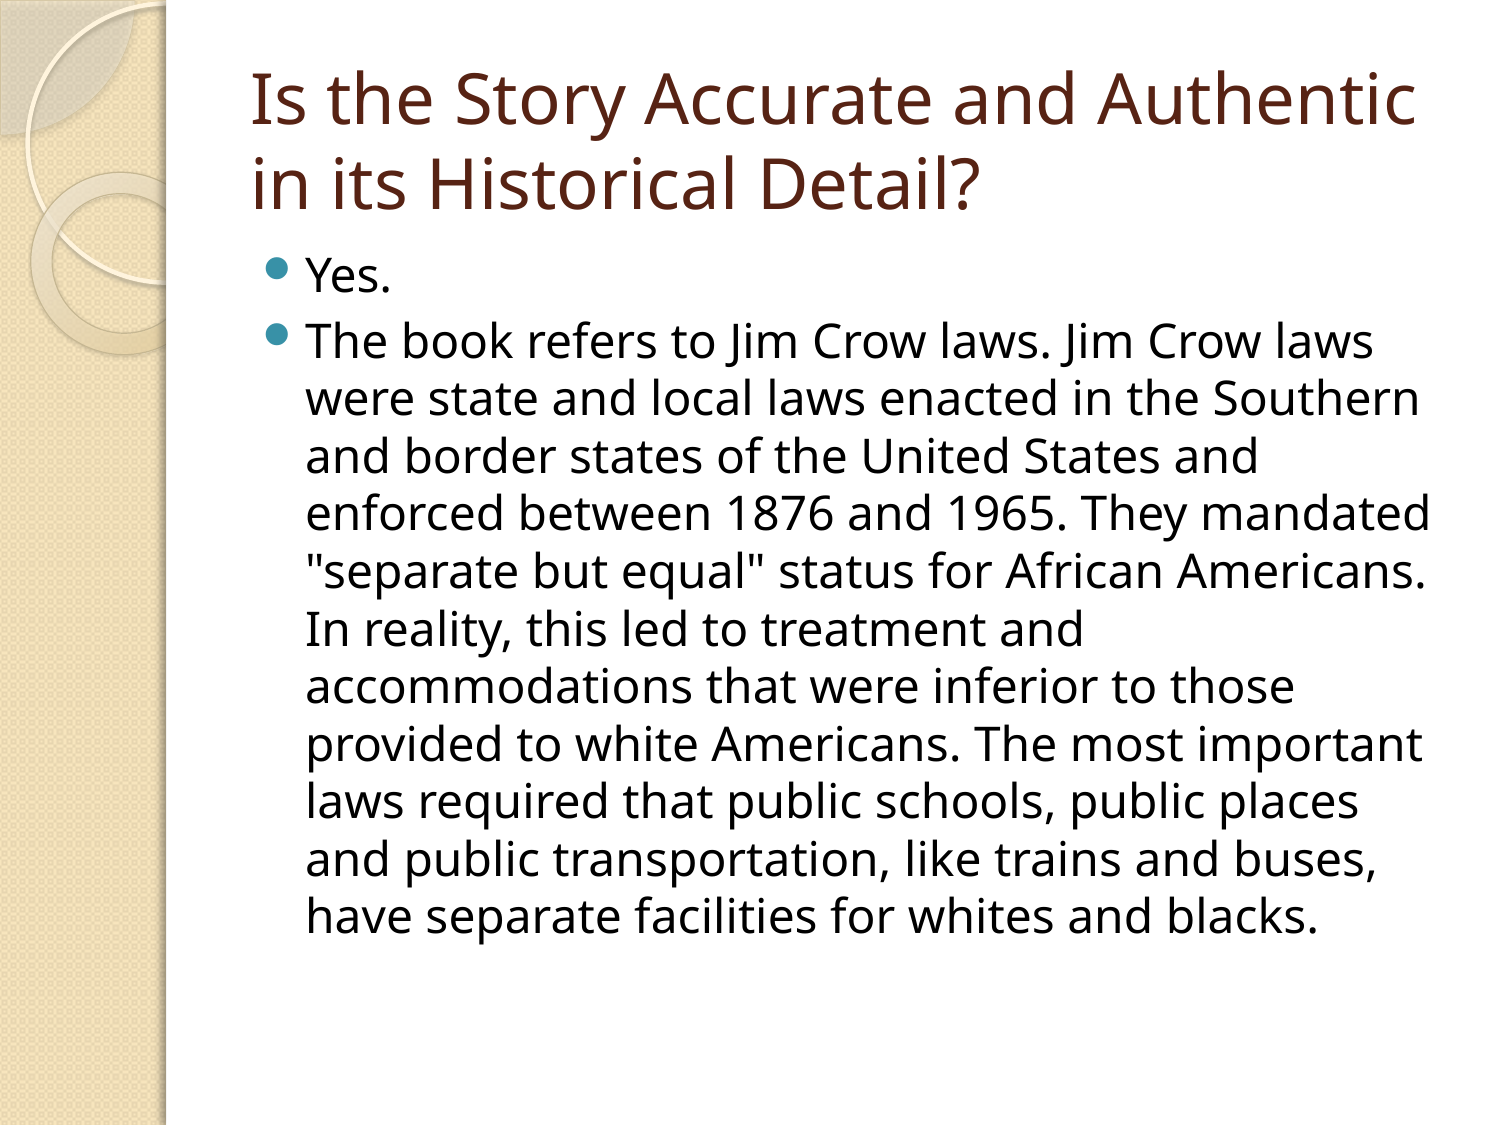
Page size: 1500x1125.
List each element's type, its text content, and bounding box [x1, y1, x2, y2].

title Is the Story Accurate and Authentic in its Historical Detail? [235, 45, 1466, 233]
list Yes. The book refers to Jim Crow laws. Jim Crow laws were state and local laws enacted in the Southern and border states of the United States and enforced between 1876 and 1965. They mandated "separate but equal" status for African Americans. In reality, this led to treatment and accommodations that were inferior to those provided to white Americans. The most important laws required that public schools, public places and public transportation, like trains and buses, have separate facilities for whites and blacks. [235, 237, 1466, 1075]
